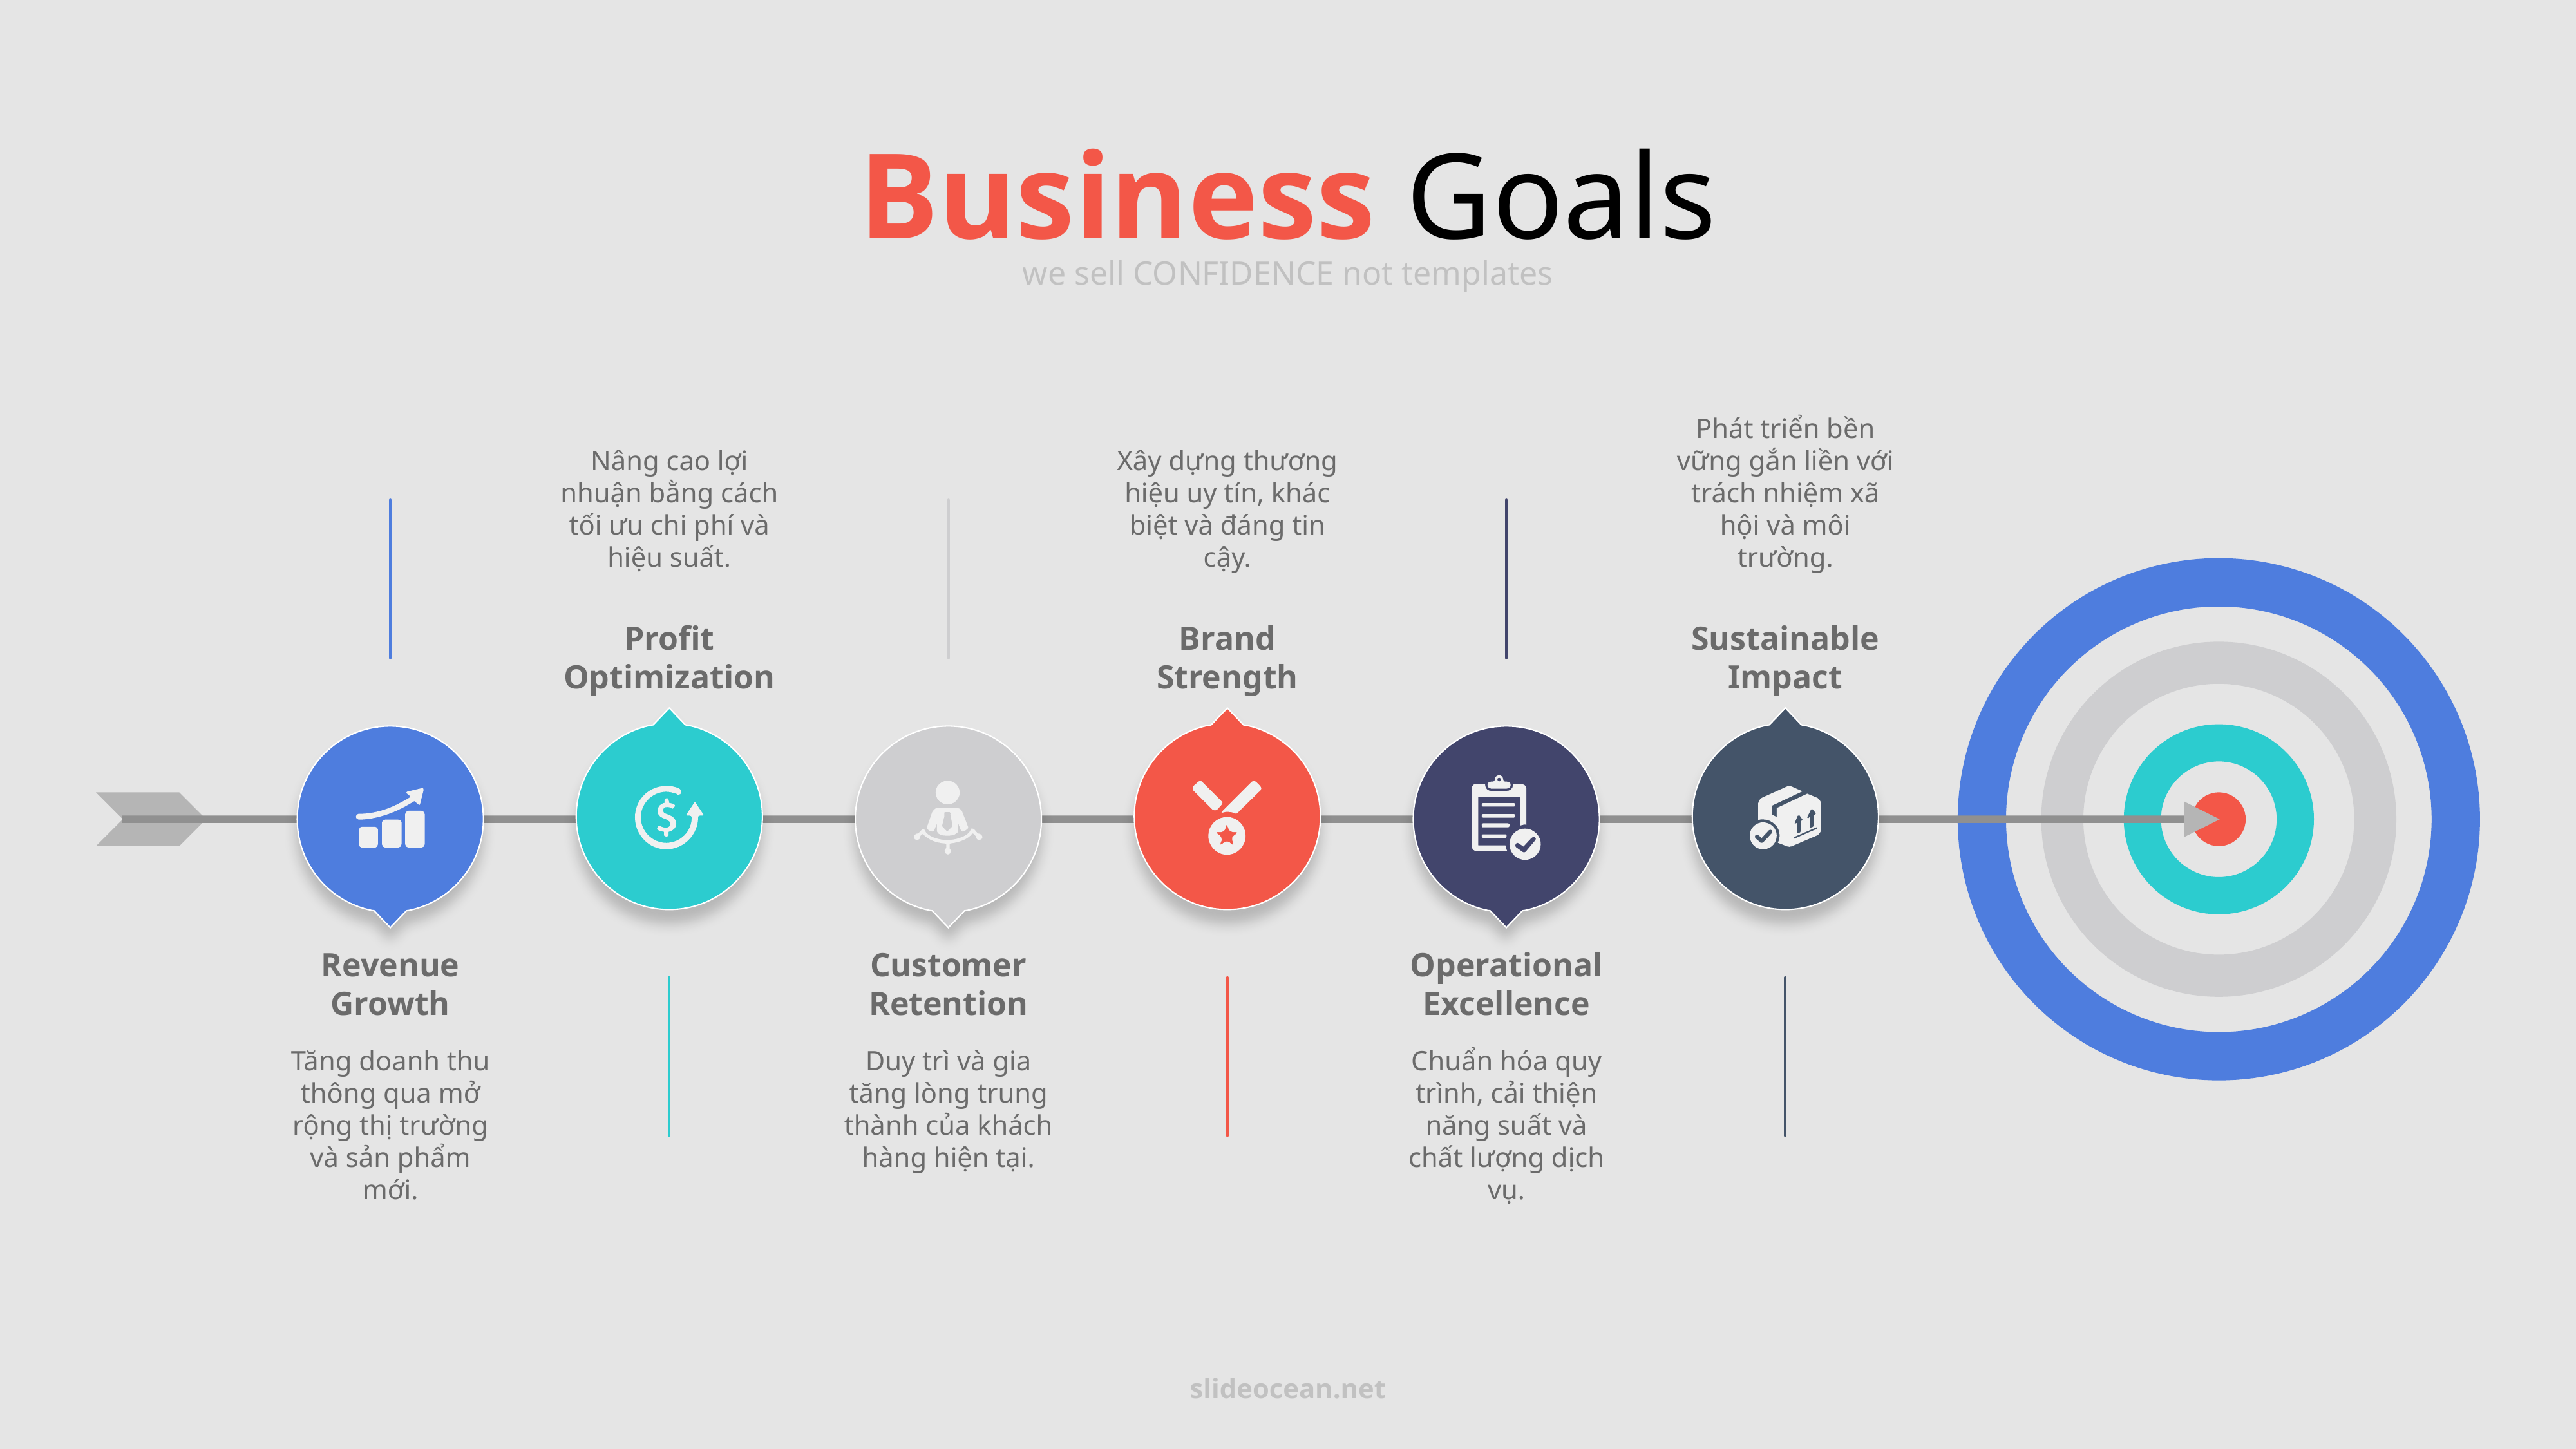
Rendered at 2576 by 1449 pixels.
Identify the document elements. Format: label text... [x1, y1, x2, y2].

text_box [1416, 725, 1596, 792]
text_box we sell CONFIDENCE not templates [1013, 267, 1563, 296]
text_box Chuẩn hóa quy trình, cải thiện năng suất và chất lượng dịch vụ. [1386, 1039, 1627, 1210]
text_box Customer Retention [828, 940, 1069, 1027]
text_box [1774, 786, 1803, 792]
text_box [858, 725, 1039, 792]
text_box [858, 846, 1039, 929]
text_box [1472, 846, 1508, 851]
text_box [914, 781, 983, 855]
text_box Duy trì và gia tăng lòng trung thành của khách hàng hiện tại. [828, 1039, 1069, 1177]
text_box Revenue Growth [270, 940, 511, 1027]
text_box Operational Excellence [1365, 940, 1648, 1027]
text_box slideocean.net [1180, 1367, 1396, 1409]
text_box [1193, 780, 1262, 855]
text_box [2126, 723, 2315, 915]
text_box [1262, 792, 2220, 846]
text_box [2213, 791, 2247, 847]
text_box [1694, 706, 1876, 792]
text_box [1754, 846, 1772, 849]
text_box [355, 787, 425, 848]
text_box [983, 792, 1193, 846]
text_box [1472, 784, 1527, 792]
text_box [2042, 641, 2398, 998]
text_box [300, 846, 480, 929]
text_box [1416, 846, 1596, 929]
text_box [1487, 775, 1511, 789]
text_box [1696, 846, 1875, 911]
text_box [634, 786, 705, 849]
text_box [1958, 557, 2481, 1081]
text_box [1137, 706, 1318, 792]
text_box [95, 792, 355, 846]
text_box [1138, 846, 1316, 911]
text_box Tăng doanh thu thông qua mở rộng thị trường và sản phẩm mới. [270, 1039, 511, 1210]
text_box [705, 792, 914, 846]
text_box Brand Strength [1134, 612, 1321, 700]
text_box Nâng cao lợi nhuận bằng cách tối ưu chi phí và hiệu suất. [549, 439, 790, 578]
text_box [300, 725, 480, 792]
text_box Business Goals [849, 116, 1727, 267]
text_box Sustainable Impact [1665, 612, 1906, 700]
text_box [425, 792, 634, 846]
text_box [580, 846, 759, 911]
text_box Profit Optimization [549, 612, 790, 700]
text_box Phát triển bền vững gắn liền với trách nhiệm xã hội và môi trường. [1665, 406, 1906, 578]
text_box [578, 706, 760, 792]
text_box Xây dựng thương hiệu uy tín, khác biệt và đáng tin cậy. [1106, 439, 1348, 578]
text_box [1510, 846, 1541, 860]
